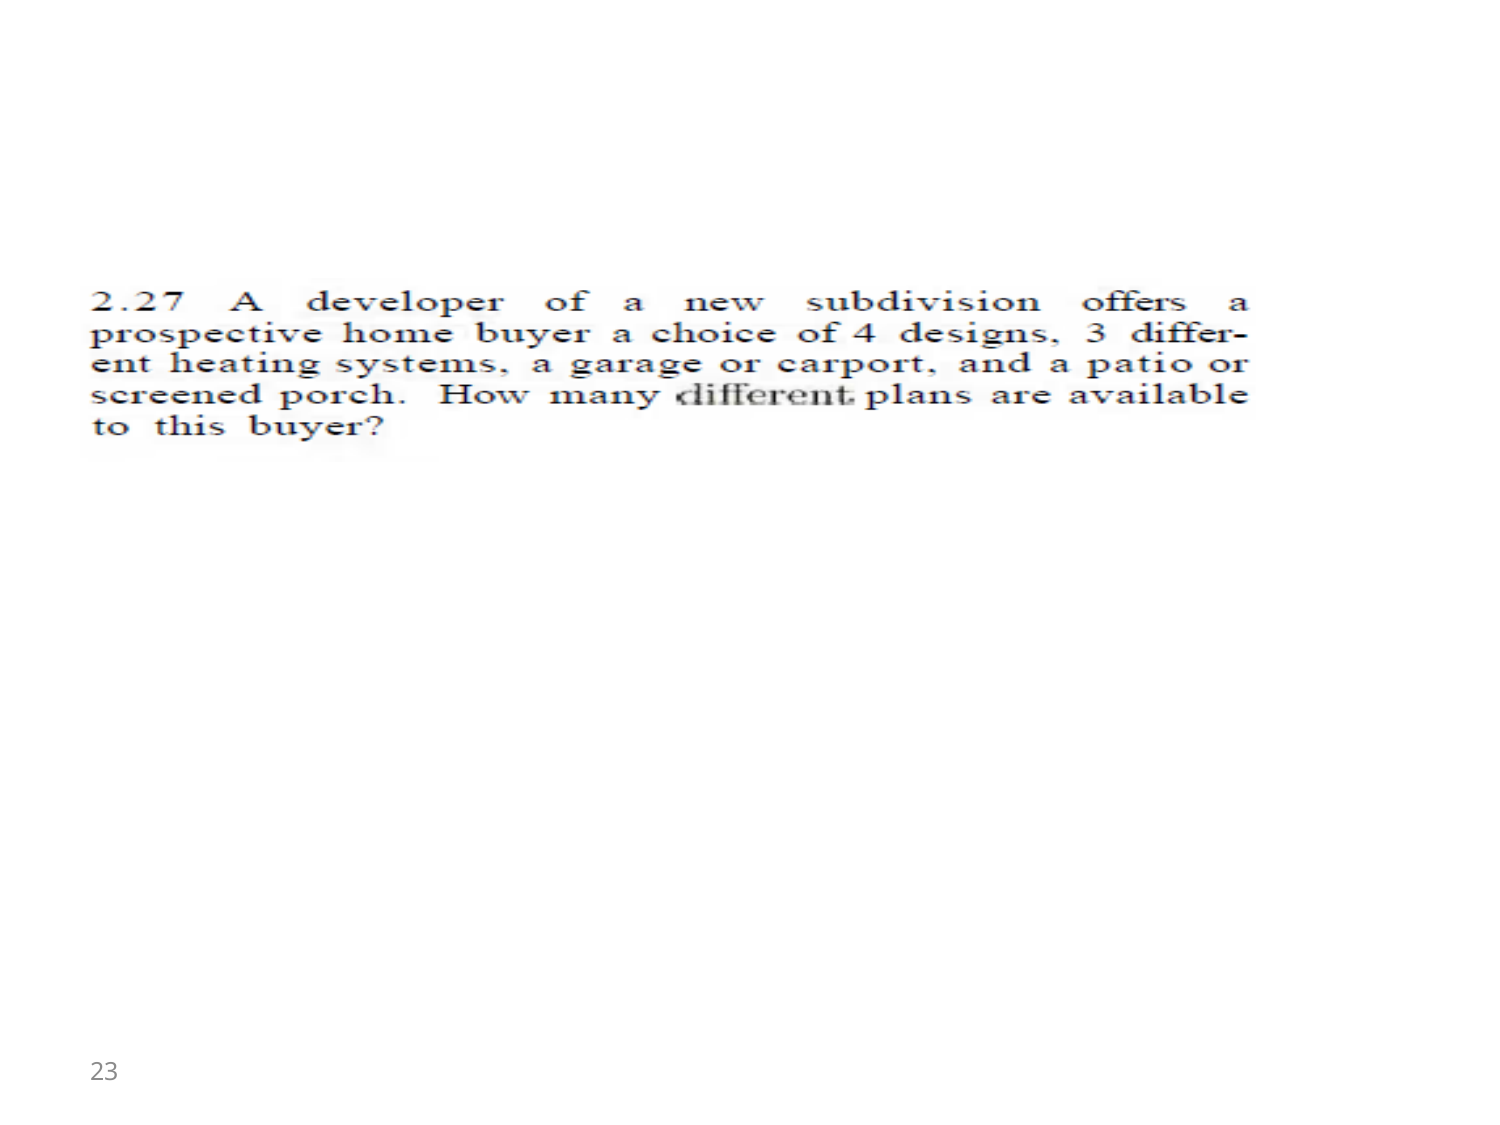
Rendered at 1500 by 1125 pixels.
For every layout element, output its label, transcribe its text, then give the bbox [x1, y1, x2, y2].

slide_number 23 [75, 1042, 425, 1103]
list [80, 278, 1400, 462]
